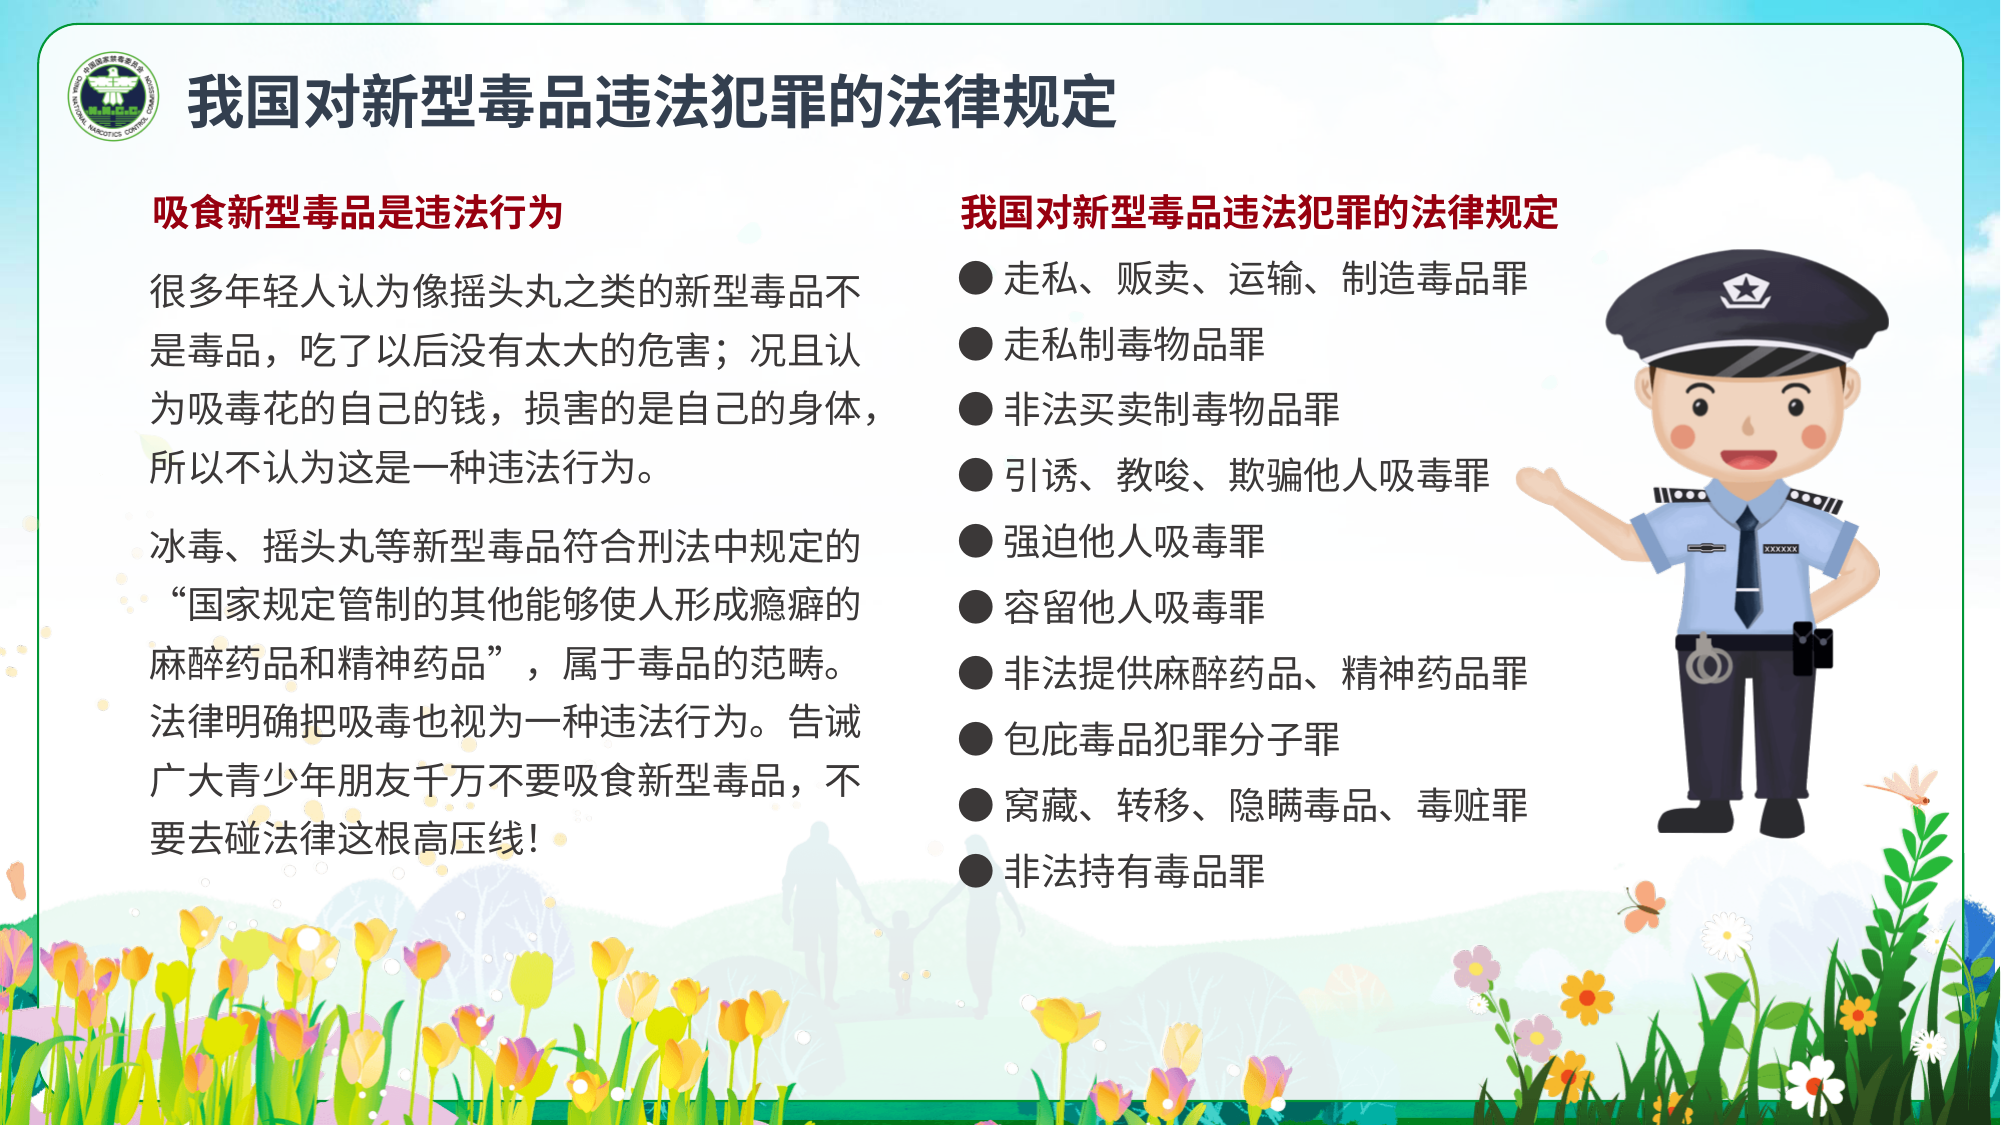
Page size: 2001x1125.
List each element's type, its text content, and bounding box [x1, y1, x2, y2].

text_box ●走私、贩卖、运输、制造毒品罪 ●走私制毒物品罪 ●非法买卖制毒物品罪 ●引诱、教唆、欺骗他人吸毒罪 ●强迫他人吸毒罪 ●容留他人吸毒罪 ●非法提供麻醉药品、精神药品罪 ●包庇毒品犯罪分子罪 ●窝藏、转移、隐瞒毒品、毒赃罪 ●非法持有毒品罪 [942, 247, 1476, 717]
text_box 吸食新型毒品是违法行为 [137, 181, 580, 242]
text_box 很多年轻人认为像摇头丸之类的新型毒品不是毒品，吃了以后没有太大的危害；况且认为吸毒花的自己的钱，损害的是自己的身体，所以不认为这是一种违法行为。 冰毒、摇头丸等新型毒品符合刑法中规定的“国家规定管制的其他能够使人形成瘾癖的麻醉药品和精神药品”，属于毒品的范畴。法律明确把吸毒也视为一种违法行为。告诫广大青少年朋友千万不要吸食新型毒品，不要去碰法律这根高压线！ [135, 247, 883, 707]
picture [0, 0, 2001, 1125]
text_box 我国对新型毒品违法犯罪的法律规定 [171, 57, 1222, 144]
text_box 我国对新型毒品违法犯罪的法律规定 [945, 181, 1576, 242]
